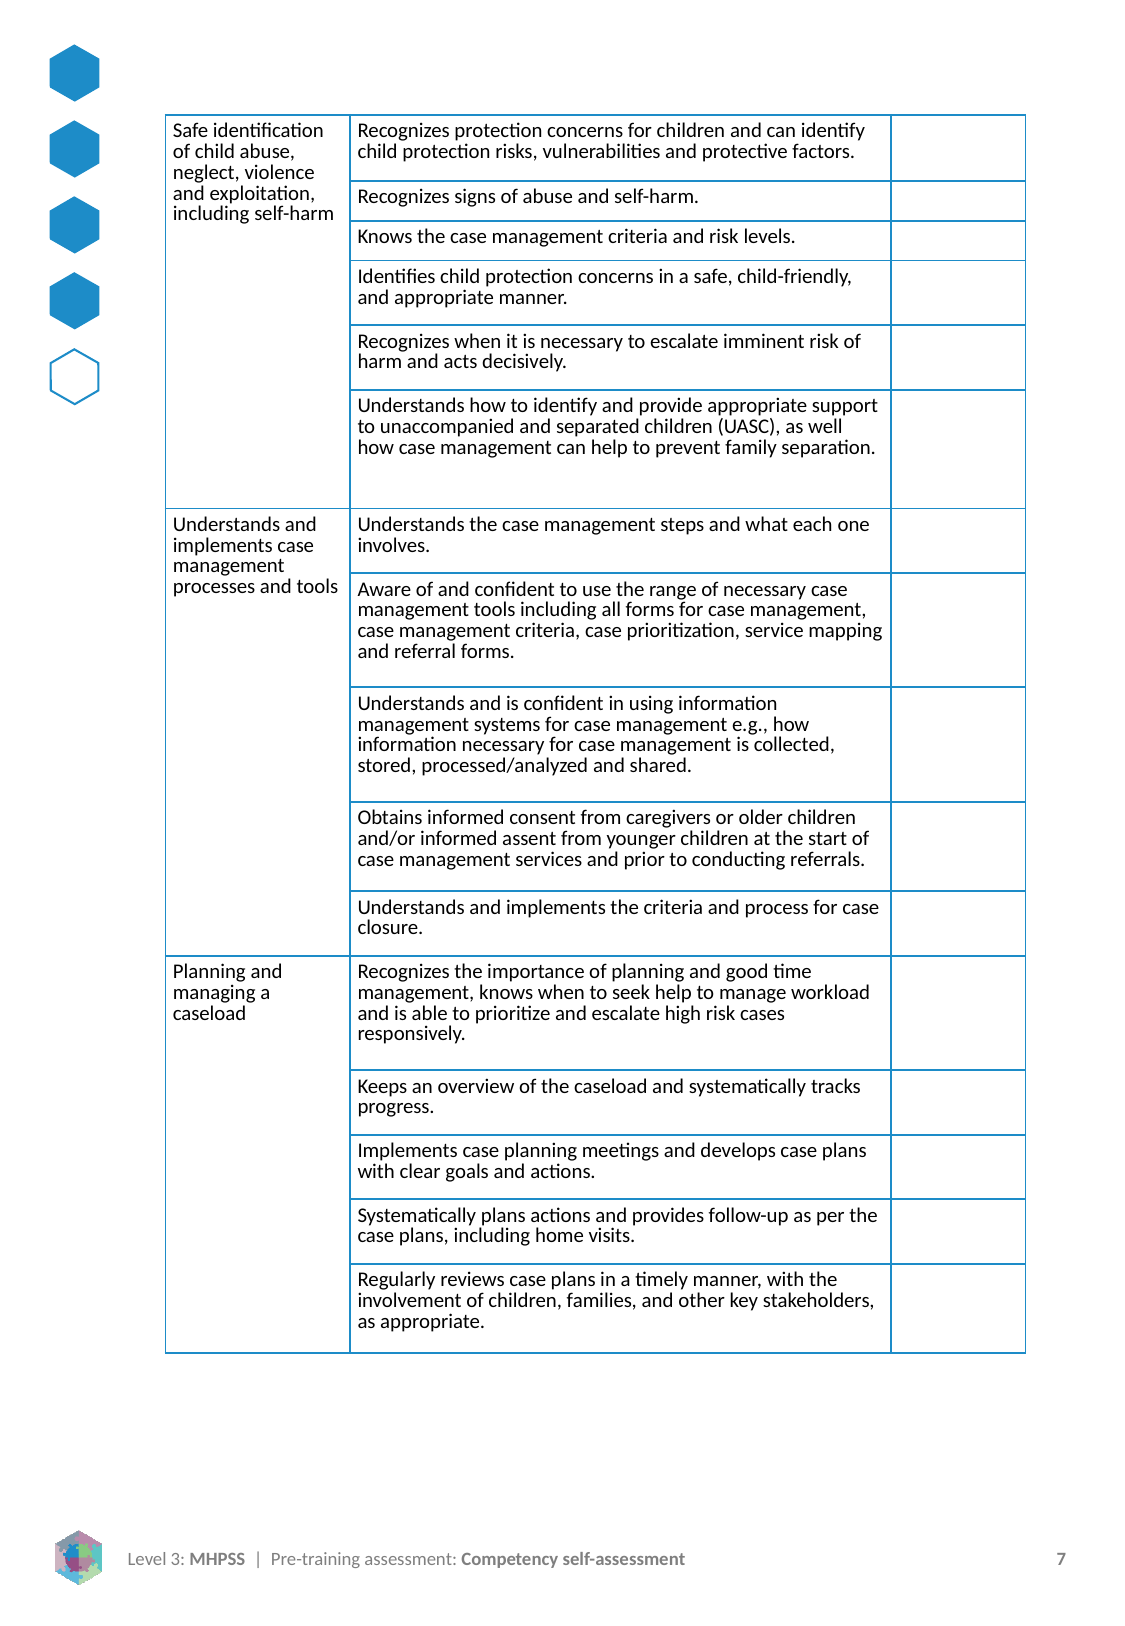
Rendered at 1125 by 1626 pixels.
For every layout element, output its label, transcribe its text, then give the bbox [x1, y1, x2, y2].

table_cell [892, 391, 1025, 508]
table_cell [892, 261, 1025, 324]
table_header [892, 116, 1025, 180]
text_box [50, 45, 99, 101]
text_box [50, 349, 99, 405]
table_cell Knows the case management criteria and risk levels. [351, 222, 890, 260]
table_cell Planning and managing a caseload [166, 957, 349, 1352]
table_cell [892, 222, 1025, 260]
table_cell Understands and implements the criteria and process for case closure. [351, 892, 890, 955]
table_cell [892, 326, 1025, 389]
picture [55, 1530, 102, 1585]
table_cell [892, 1071, 1025, 1134]
table_cell Obtains informed consent from caregivers or older children and/or informed assent from younger children at the start of case management services and prior to conducting referrals. [351, 803, 890, 890]
table_cell [892, 1200, 1025, 1263]
table_cell Understands how to identify and provide appropriate support to unaccompanied and separated children (UASC), as well how case management can help to prevent family separation. [351, 391, 890, 508]
table_cell [892, 574, 1025, 686]
table_cell Regularly reviews case plans in a timely manner, with the involvement of children, families, and other key stakeholders, as appropriate. [351, 1265, 890, 1352]
table_cell Understands and implements case management processes and tools [166, 509, 349, 955]
table_cell Understands the case management steps and what each one involves. [351, 509, 890, 572]
text_box [50, 121, 99, 177]
text_box [50, 197, 99, 253]
table_cell Understands and is confident in using information management systems for case management e.g., how information necessary for case management is collected, stored, processed/analyzed and shared. [351, 688, 890, 801]
table_cell [892, 957, 1025, 1069]
table_header Recognizes protection concerns for children and can identify child protection risks, vulnerabilities and protective factors. [351, 116, 890, 180]
table_cell Systematically plans actions and provides follow-up as per the case plans, including home visits. [351, 1200, 890, 1263]
table_cell Keeps an overview of the caseload and systematically tracks progress. [351, 1071, 890, 1134]
table_header Safe identification of child abuse, neglect, violence and exploitation, including self-harm [166, 116, 349, 508]
table_cell Aware of and confident to use the range of necessary case management tools including all forms for case management, case management criteria, case prioritization, service mapping and referral forms. [351, 574, 890, 686]
table_cell [892, 509, 1025, 572]
table_cell [892, 892, 1025, 955]
table_cell Identifies child protection concerns in a safe, child-friendly, and appropriate manner. [351, 261, 890, 324]
table_cell Implements case planning meetings and develops case plans with clear goals and actions. [351, 1136, 890, 1198]
table_cell [892, 182, 1025, 220]
table_cell Recognizes when it is necessary to escalate imminent risk of harm and acts decisively. [351, 326, 890, 389]
table_cell [892, 1265, 1025, 1352]
table_cell [892, 1136, 1025, 1198]
table_cell [892, 688, 1025, 801]
table_cell Recognizes the importance of planning and good time management, knows when to seek help to manage workload and is able to prioritize and escalate high risk cases responsively. [351, 957, 890, 1069]
table_cell [892, 803, 1025, 890]
text_box [50, 273, 99, 329]
table_cell Recognizes signs of abuse and self-harm. [351, 182, 890, 220]
